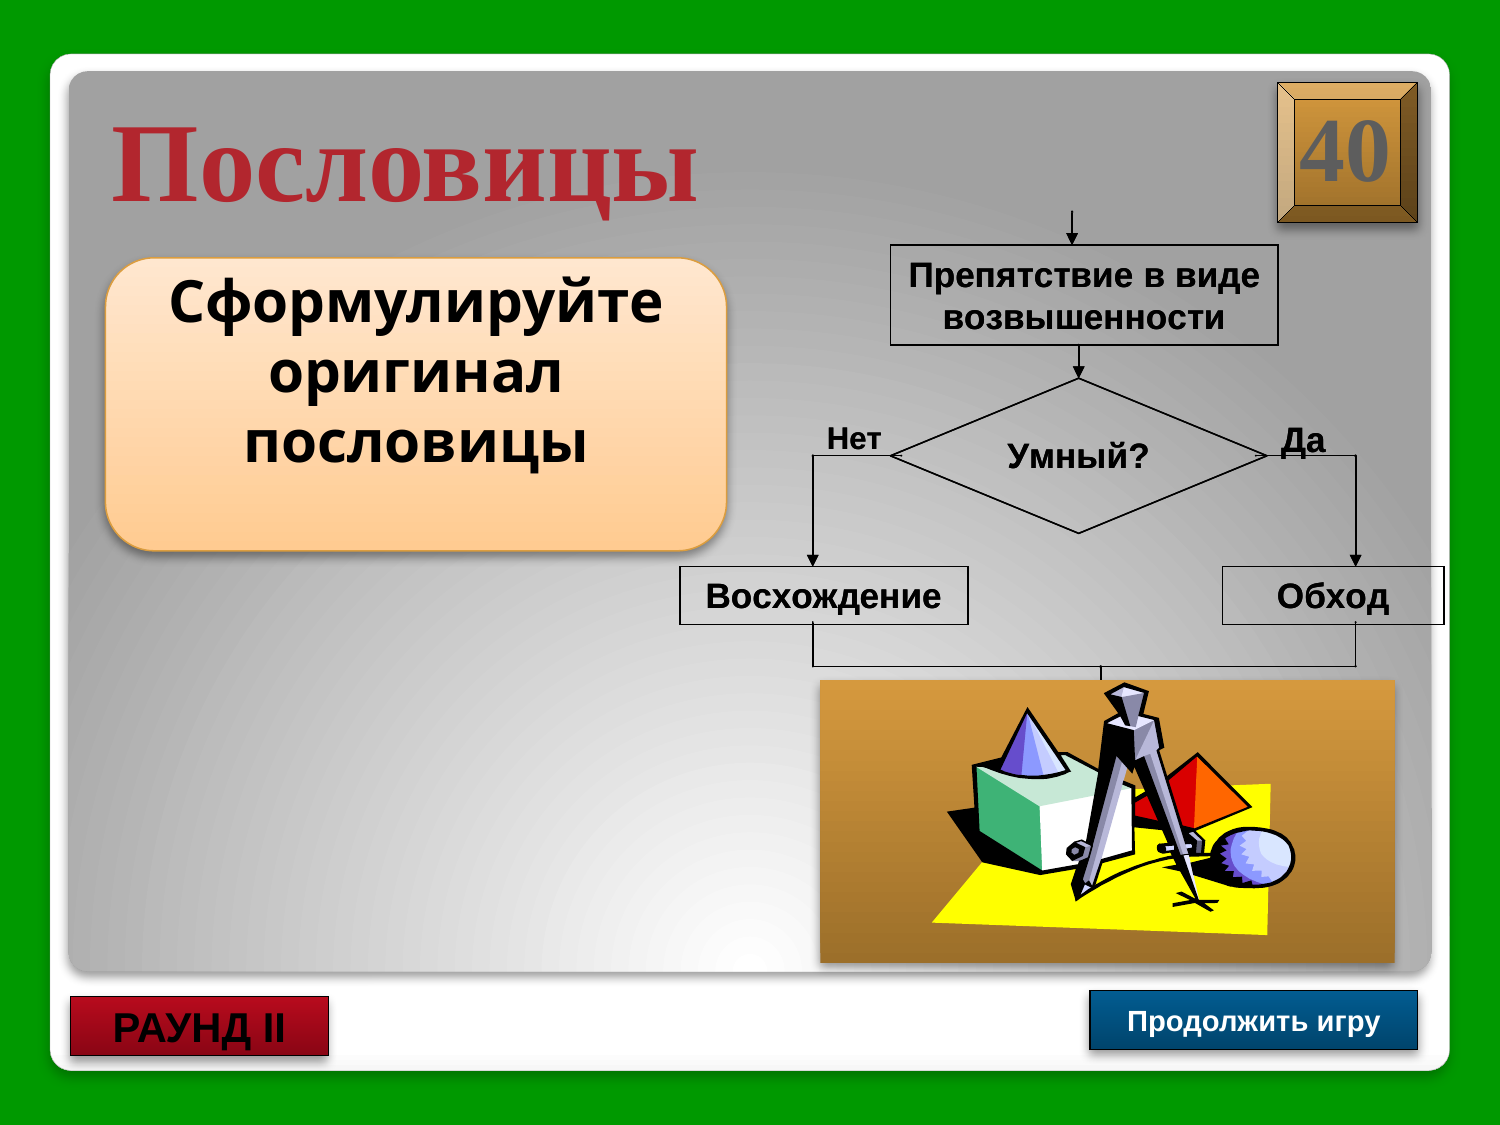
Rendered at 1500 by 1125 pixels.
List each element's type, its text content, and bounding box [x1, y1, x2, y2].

picture [678, 210, 1448, 703]
text_box Продолжить игру [1089, 990, 1418, 1050]
text_box Пословицы [96, 81, 715, 232]
text_box Сформулируйте оригинал пословицы [104, 257, 671, 552]
text_box РАУНД II [70, 996, 329, 1056]
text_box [820, 679, 1395, 964]
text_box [1277, 81, 1419, 223]
